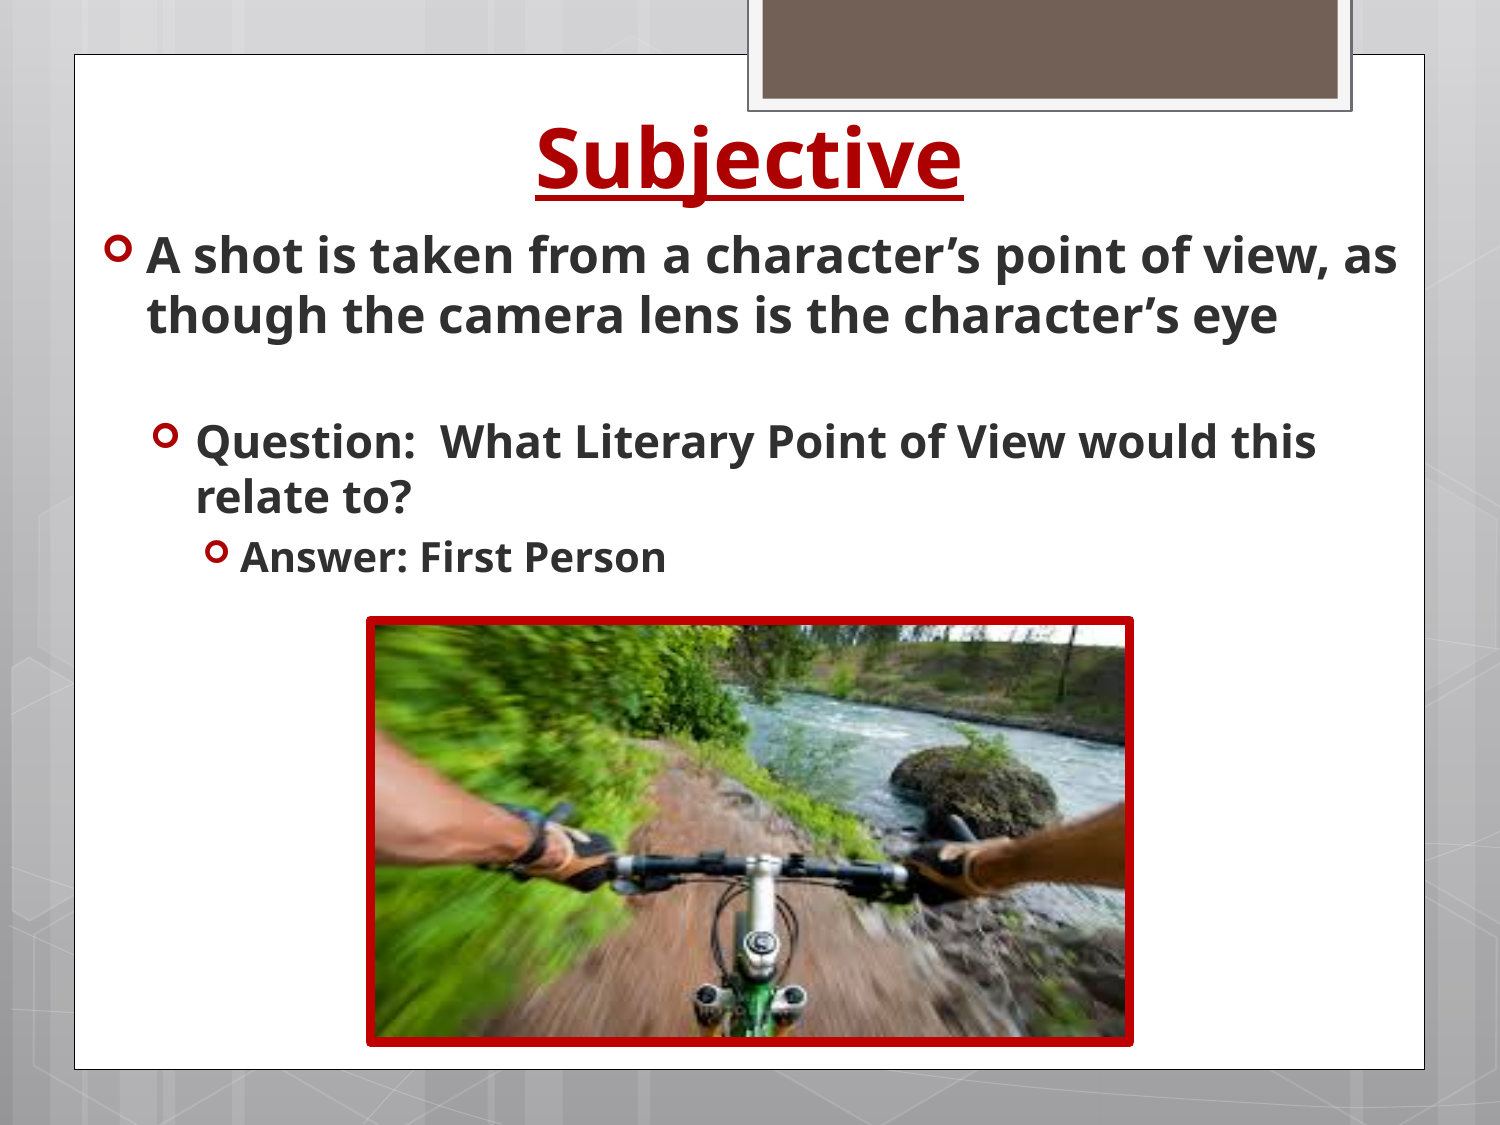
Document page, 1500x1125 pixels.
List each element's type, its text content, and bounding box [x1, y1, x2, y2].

list A shot is taken from a character’s point of view, as though the camera lens is the character’s eye Question: What Literary Point of View would this relate to? Answer: First Person [75, 216, 1425, 792]
title Subjective [75, 24, 1425, 213]
picture [374, 624, 1126, 1038]
